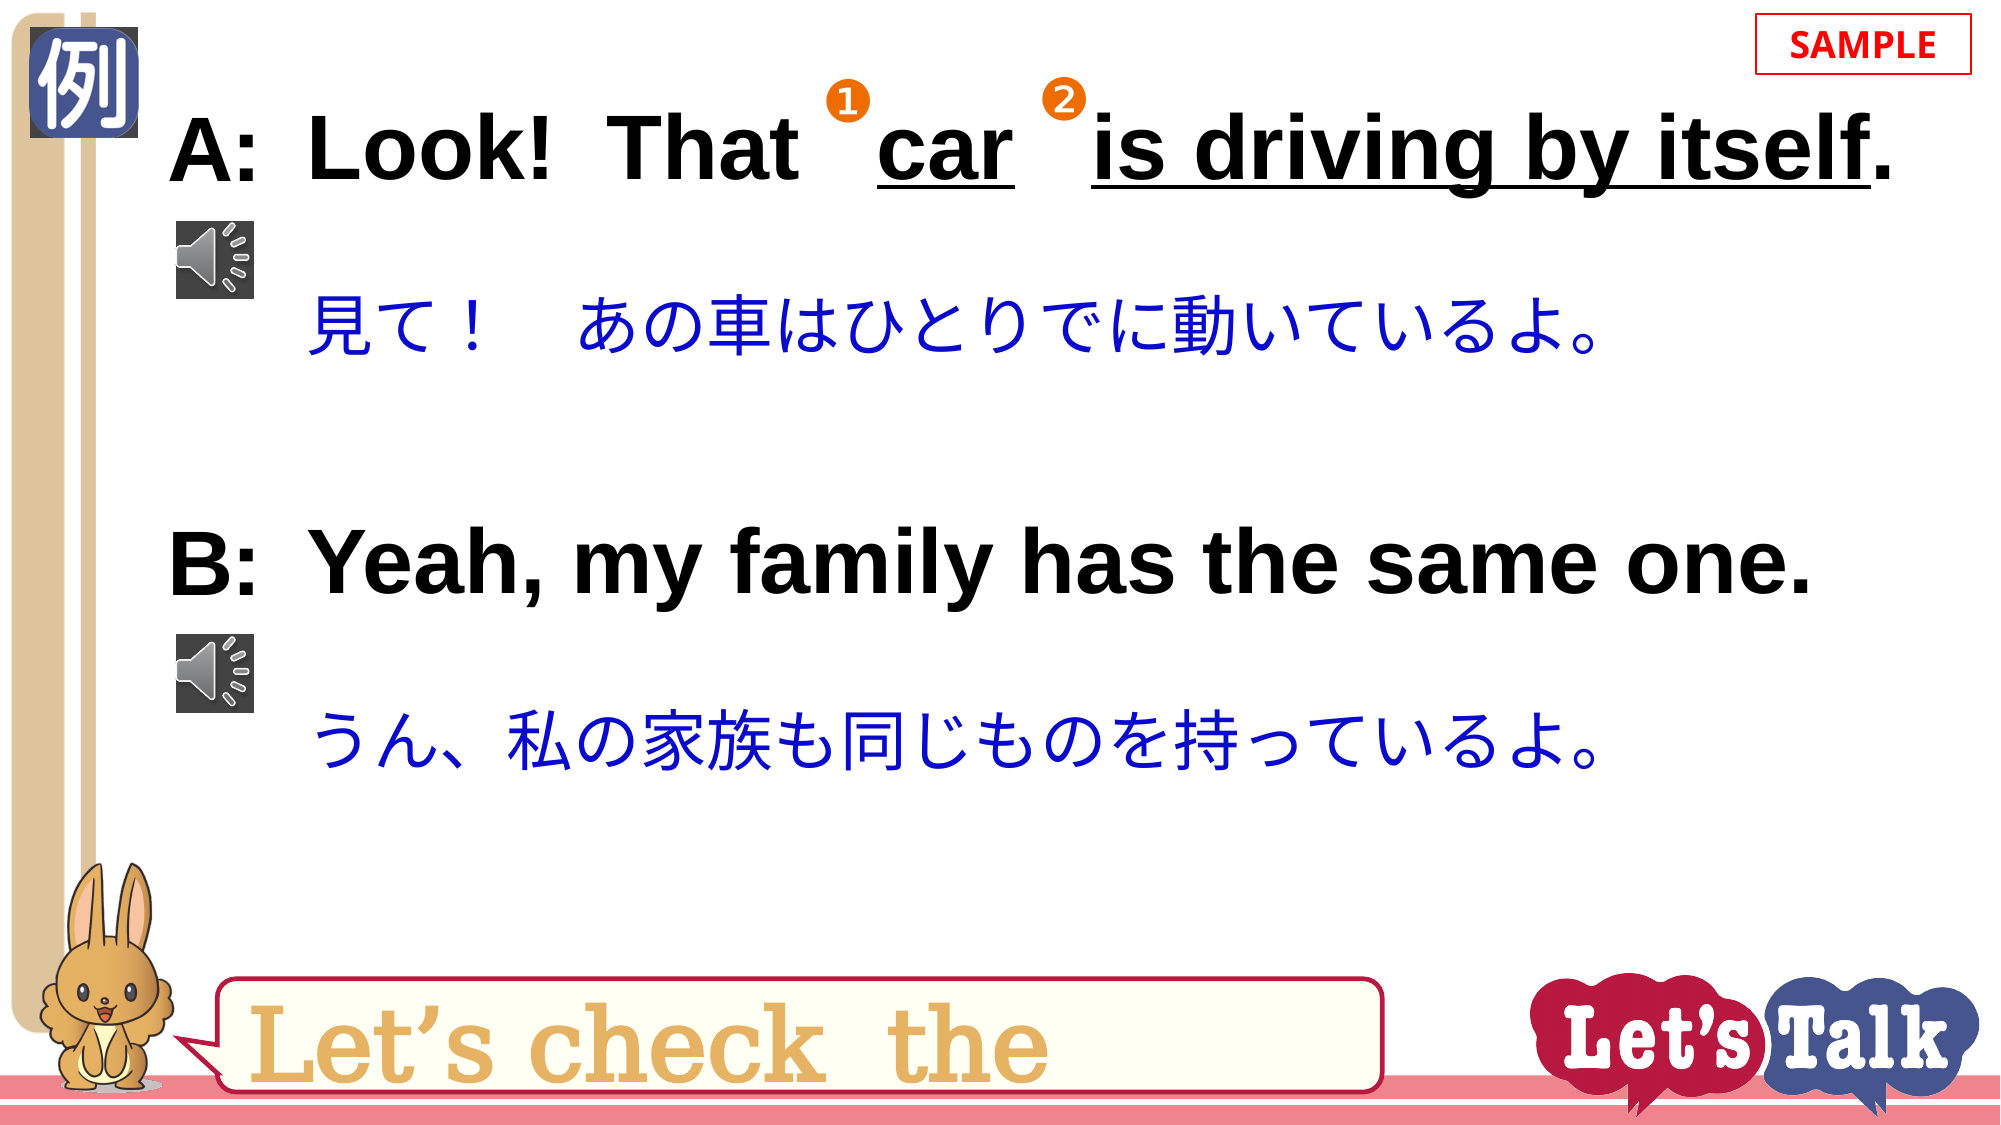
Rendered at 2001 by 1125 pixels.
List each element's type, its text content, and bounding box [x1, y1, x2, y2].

list Look! That car is driving by itself. [291, 93, 1944, 269]
text_box SAMPLE [1755, 14, 1972, 74]
list 見て！ あの車はひとりでに動いているよ。 [291, 269, 1944, 388]
list うん、私の家族も同じものを持っているよ。 [291, 747, 1944, 803]
list A: [139, 93, 290, 212]
list B: [139, 507, 290, 626]
list ❶ [796, 44, 902, 163]
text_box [174, 633, 255, 714]
list Yeah, my family has the same one. [291, 507, 1944, 747]
picture [1524, 968, 1987, 1121]
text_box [174, 219, 255, 300]
picture [0, 0, 179, 1098]
list ❷ [1012, 42, 1118, 161]
